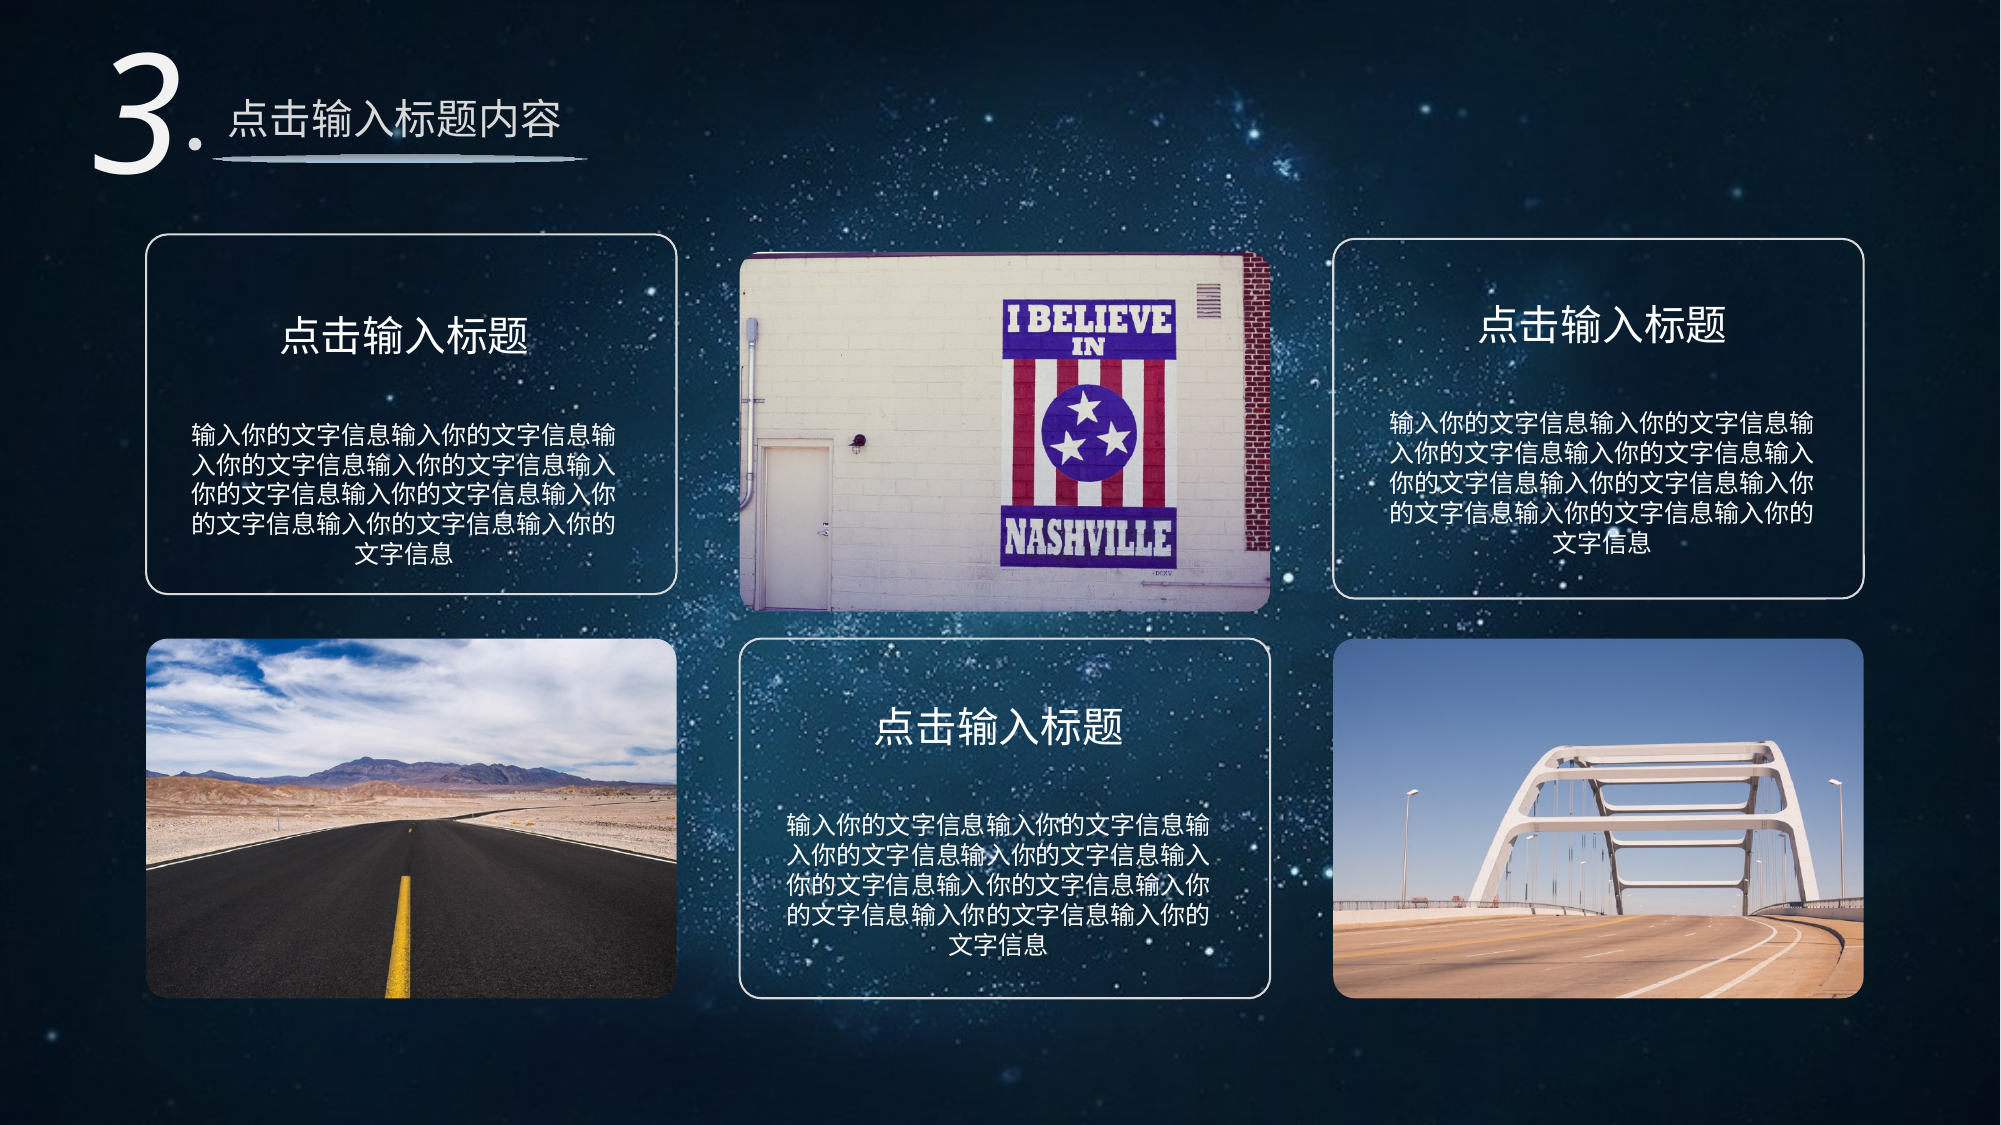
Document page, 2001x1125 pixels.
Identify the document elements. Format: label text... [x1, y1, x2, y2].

text_box 点击输入标题内容 [212, 85, 577, 151]
text_box [209, 153, 591, 164]
text_box 输入你的文字信息输入你的文字信息输入你的文字信息输入你的文字信息输入你的文字信息输入你的文字信息输入你的文字信息输入你的文字信息输入你的文字信息 [768, 802, 1229, 968]
picture [0, 0, 2001, 1125]
text_box 点击输入标题 [858, 693, 1139, 758]
text_box 输入你的文字信息输入你的文字信息输入你的文字信息输入你的文字信息输入你的文字信息输入你的文字信息输入你的文字信息输入你的文字信息输入你的文字信息 [174, 411, 635, 577]
text_box 3 [76, 0, 199, 215]
text_box [199, 137, 203, 151]
text_box 输入你的文字信息输入你的文字信息输入你的文字信息输入你的文字信息输入你的文字信息输入你的文字信息输入你的文字信息输入你的文字信息输入你的文字信息 [1372, 400, 1833, 565]
text_box [145, 233, 678, 596]
text_box 点击输入标题 [264, 302, 545, 368]
text_box [1332, 237, 1865, 600]
text_box 点击输入标题 [1462, 291, 1743, 356]
text_box [738, 637, 1272, 1000]
